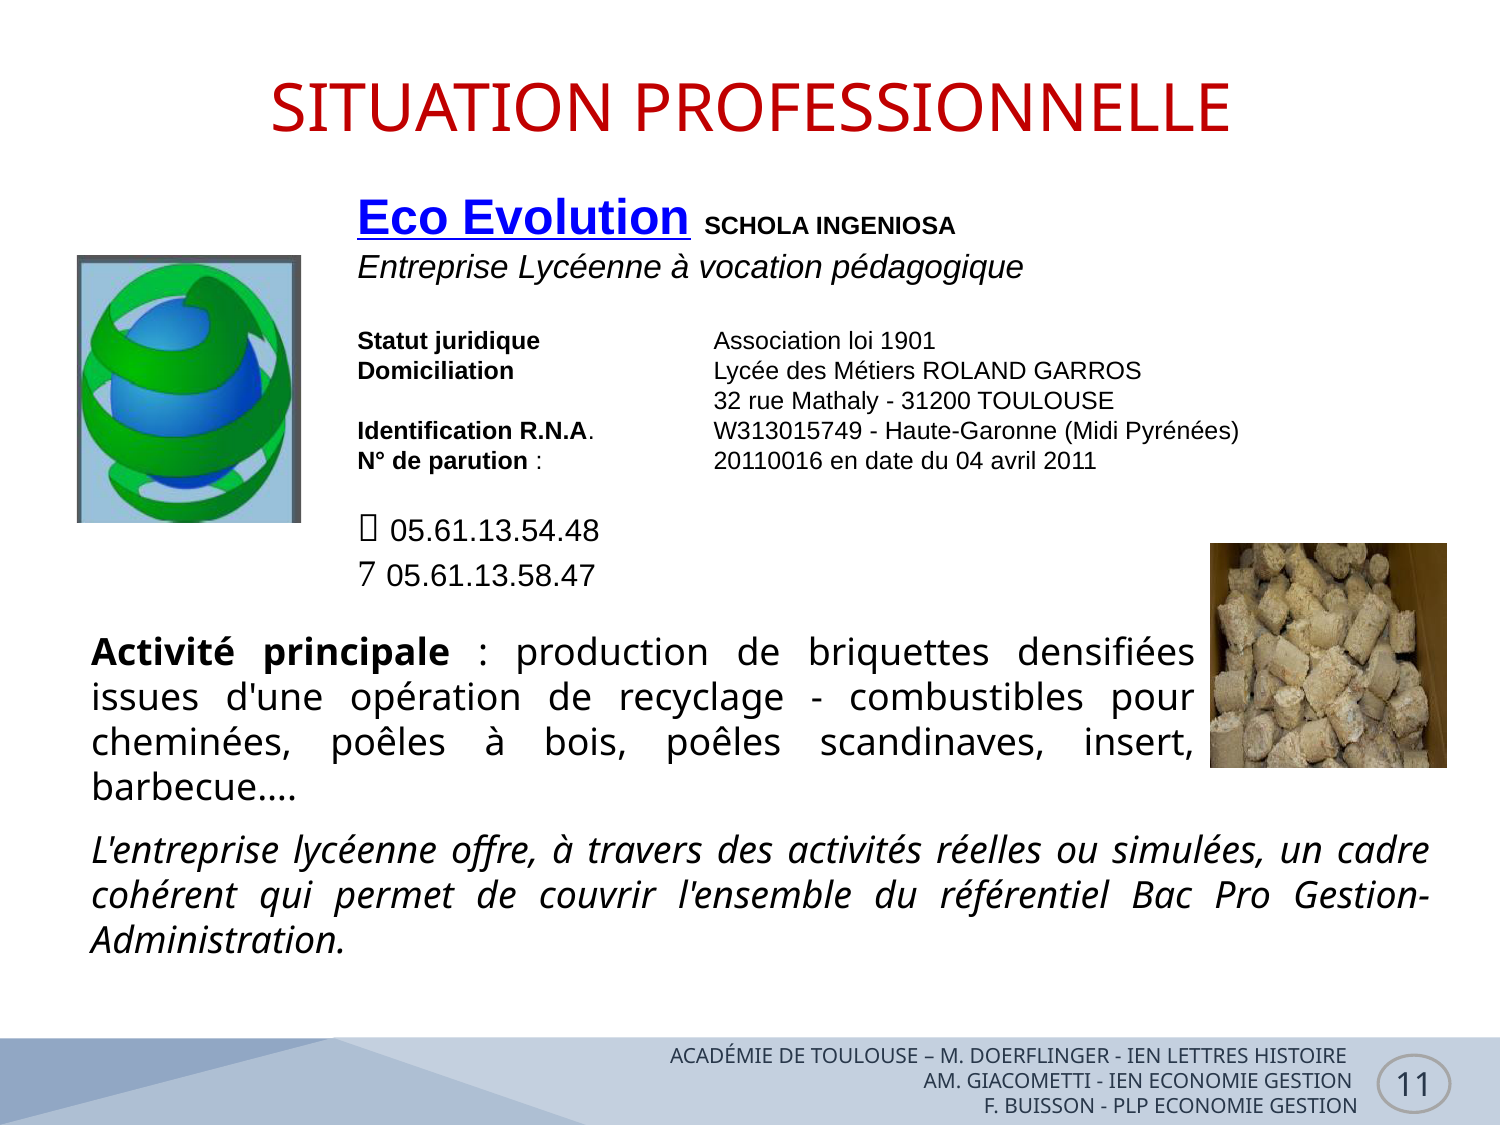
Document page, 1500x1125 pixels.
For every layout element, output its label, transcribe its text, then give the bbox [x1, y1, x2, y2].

text_box L'entreprise lycéenne offre, à travers des activités réelles ou simulées, un cadre cohérent qui permet de couvrir l'ensemble du référentiel Bac Pro Gestion-Administration. [76, 817, 1447, 969]
text_box 11 [1378, 1055, 1450, 1113]
text_box SITUATION PROFESSIONNELLE [134, 57, 1369, 153]
footer ACADÉMIE DE TOULOUSE – M. DOERFLINGER - IEN LETTRES HISTOIRE AM. GIACOMETTI - IEN ECONOMIE GESTION F. BUISSON - PLP ECONOMIE GESTION [584, 1034, 1360, 1125]
text_box Activité principale : production de briquettes densifiées issues d'une opération de recyclage - combustibles pour cheminées, poêles à bois, poêles scandinaves, insert, barbecue…. [76, 620, 1211, 816]
picture [1210, 542, 1448, 768]
text_box Eco Evolution SCHOLA INGENIOSA Entreprise Lycéenne à vocation pédagogique Statut juridique Association loi 1901 Domiciliation Lycée des Métiers ROLAND GARROS 32 rue Mathaly - 31200 TOULOUSE Identification R.N.A. W313015749 - Haute-Garonne (Midi Pyrénées) N° de parution : 20110016 en date du 04 avril 2011  05.61.13.54.48  05.61.13.58.47 [342, 177, 1317, 620]
picture [76, 255, 302, 524]
